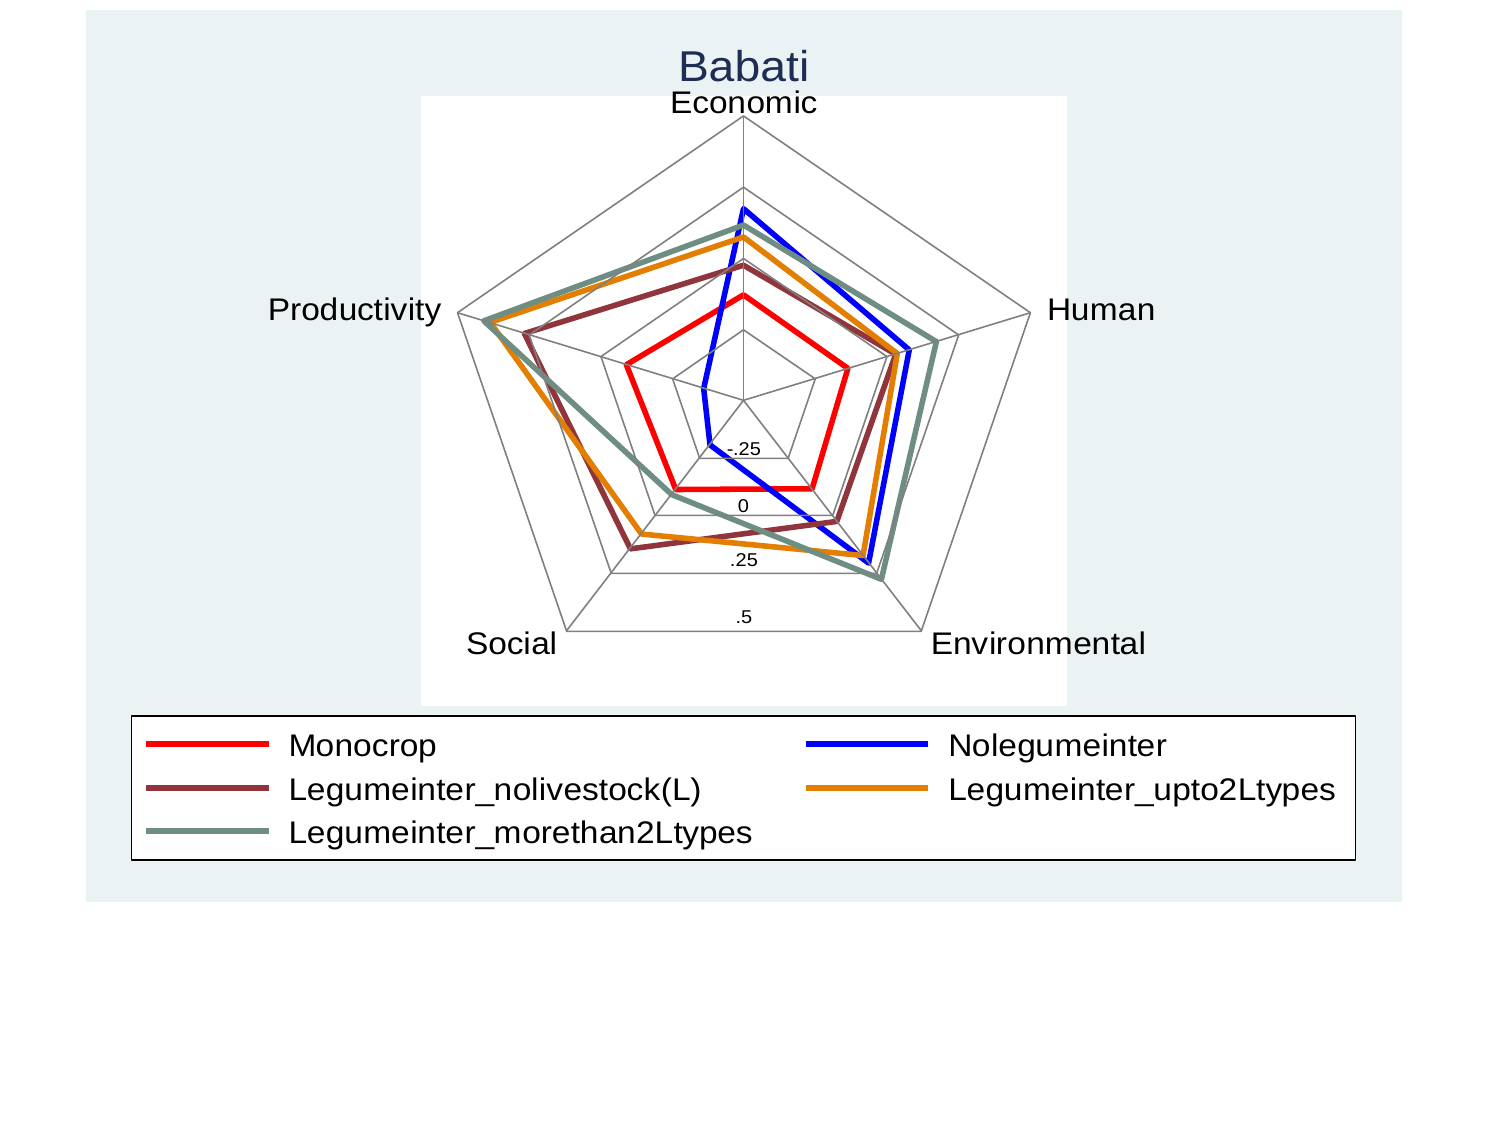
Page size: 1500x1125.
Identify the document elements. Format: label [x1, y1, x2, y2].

picture [74, 0, 1413, 913]
